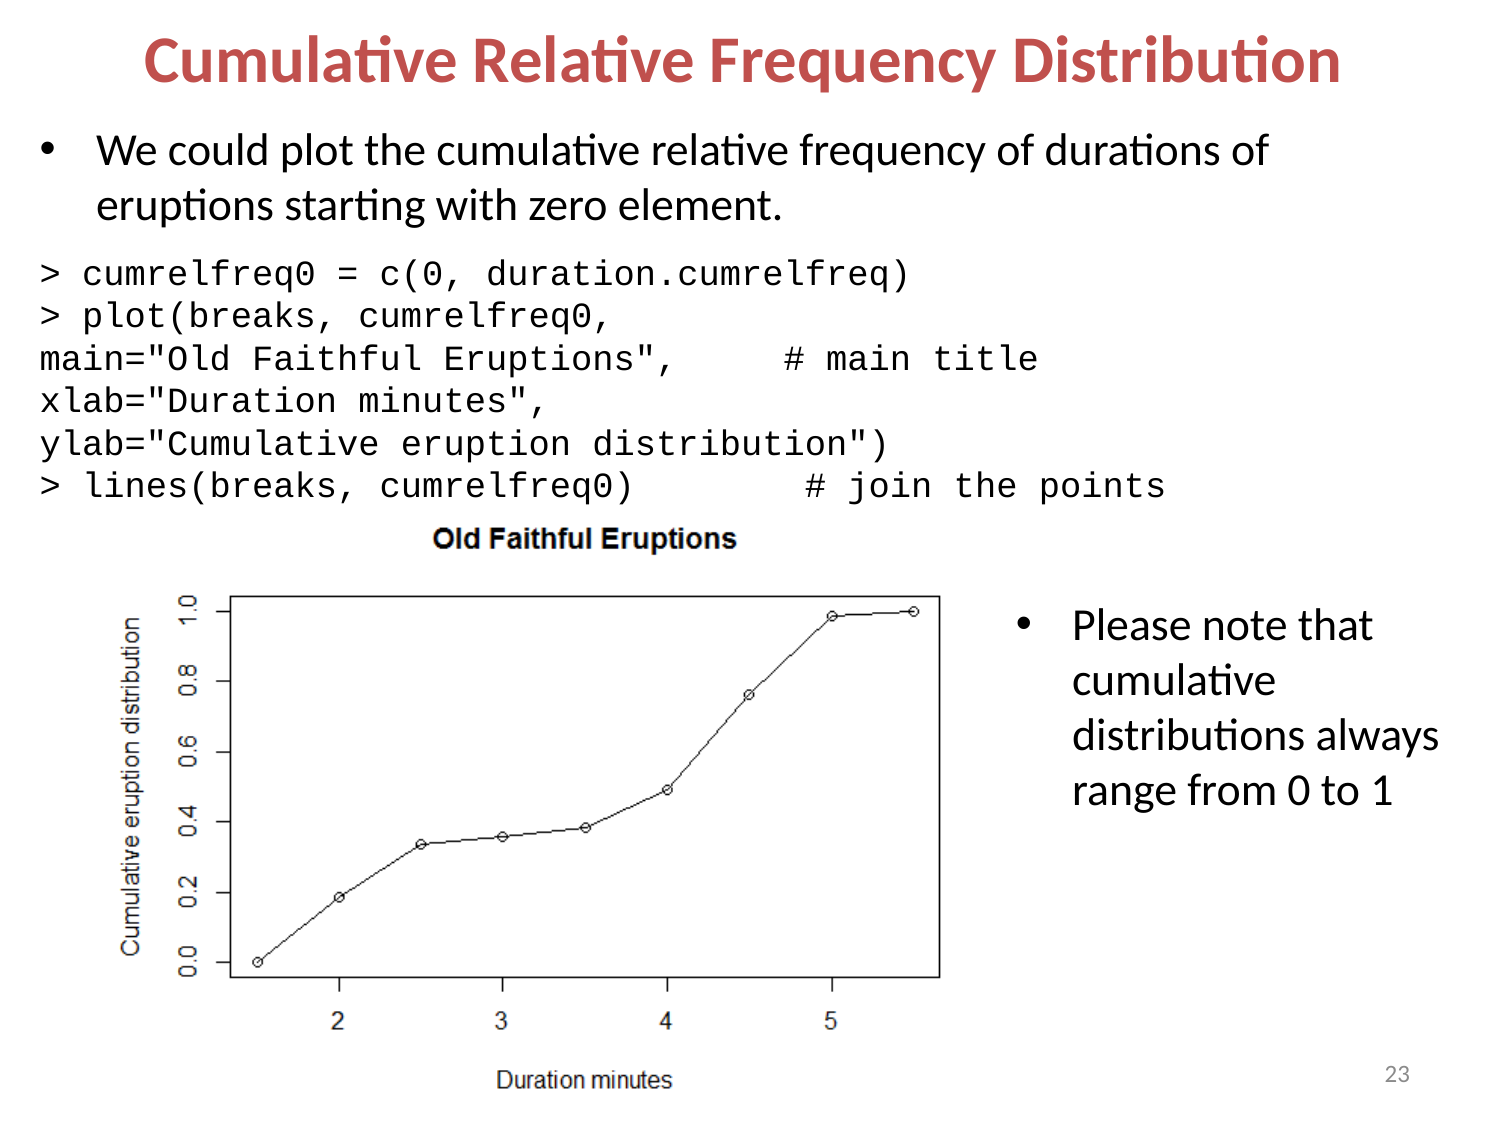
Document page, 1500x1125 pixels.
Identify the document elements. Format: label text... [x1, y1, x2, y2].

text_box Please note that cumulative distributions always range from 0 to 1 [1006, 587, 1463, 823]
title Cumulative Relative Frequency Distribution [106, 6, 1382, 107]
slide_number 23 [1074, 1042, 1425, 1103]
picture [112, 477, 1002, 1125]
text_box We could plot the cumulative relative frequency of durations of eruptions starting with zero element. > cumrelfreq0 = c(0, duration.cumrelfreq) > plot(breaks, cumrelfreq0, main="Old Faithful Eruptions", # main title xlab="Duration minutes", ylab="Cumulative eruption distribution") > lines(breaks, cumrelfreq0) # join the points [24, 112, 1463, 558]
